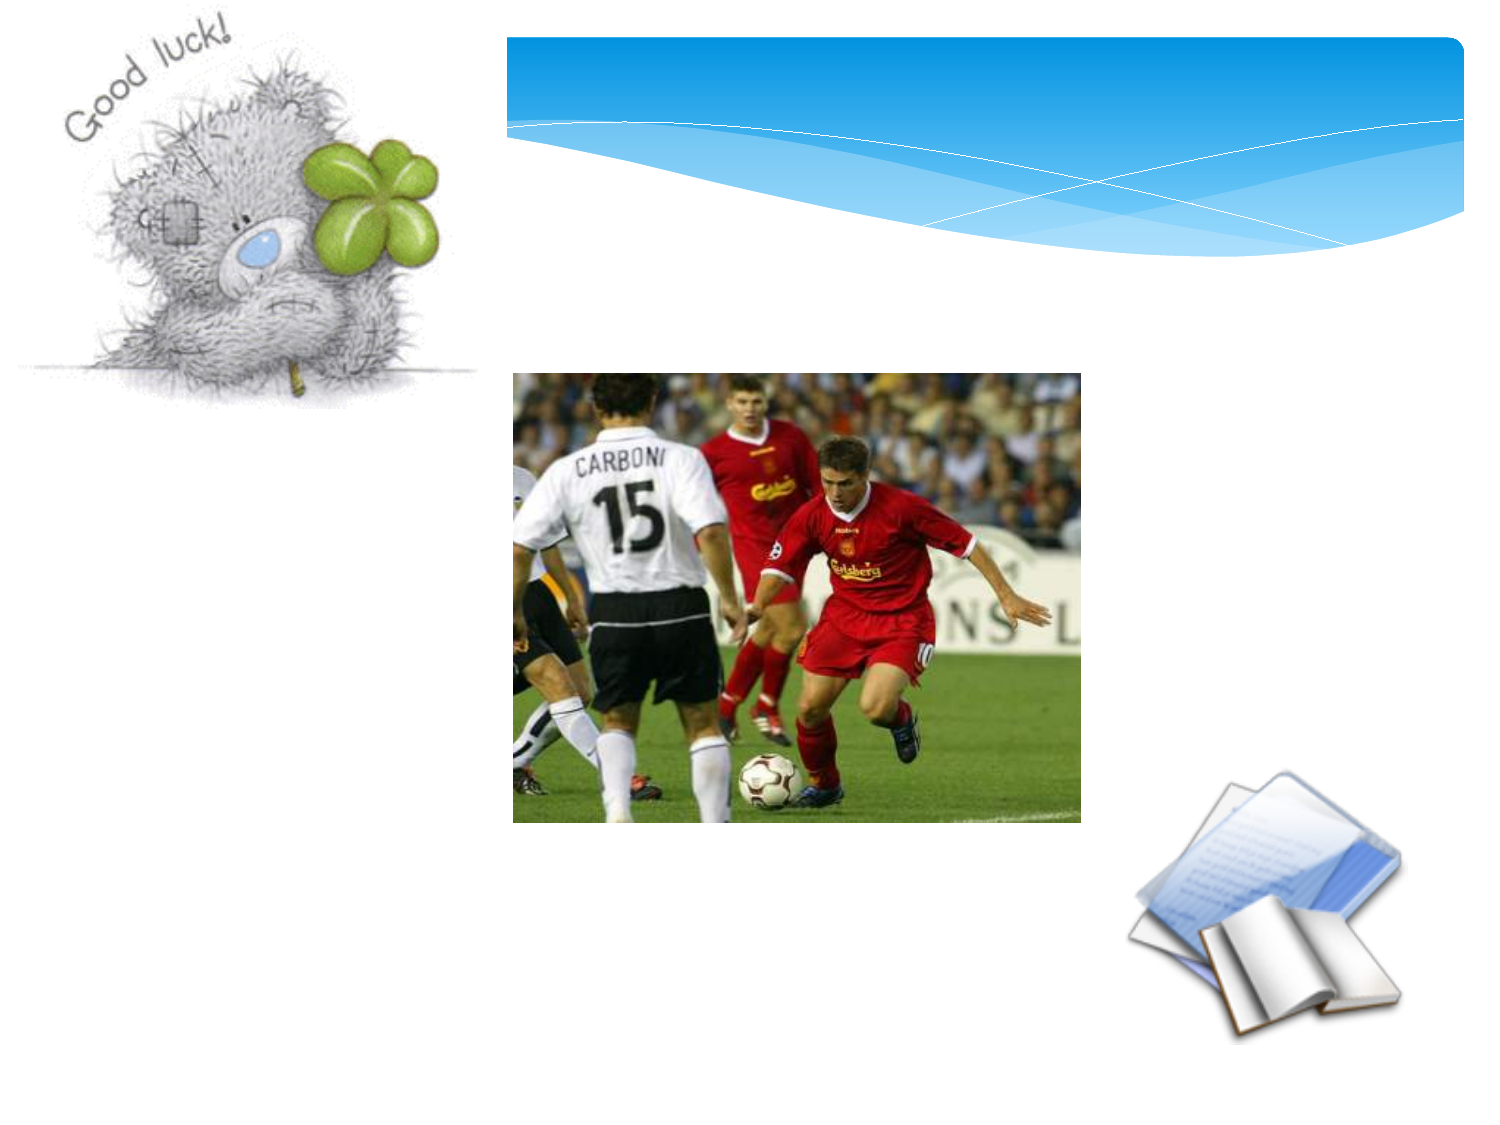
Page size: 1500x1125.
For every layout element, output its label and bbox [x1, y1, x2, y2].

picture [0, 0, 507, 410]
picture [513, 373, 1081, 823]
picture [1124, 762, 1408, 1046]
